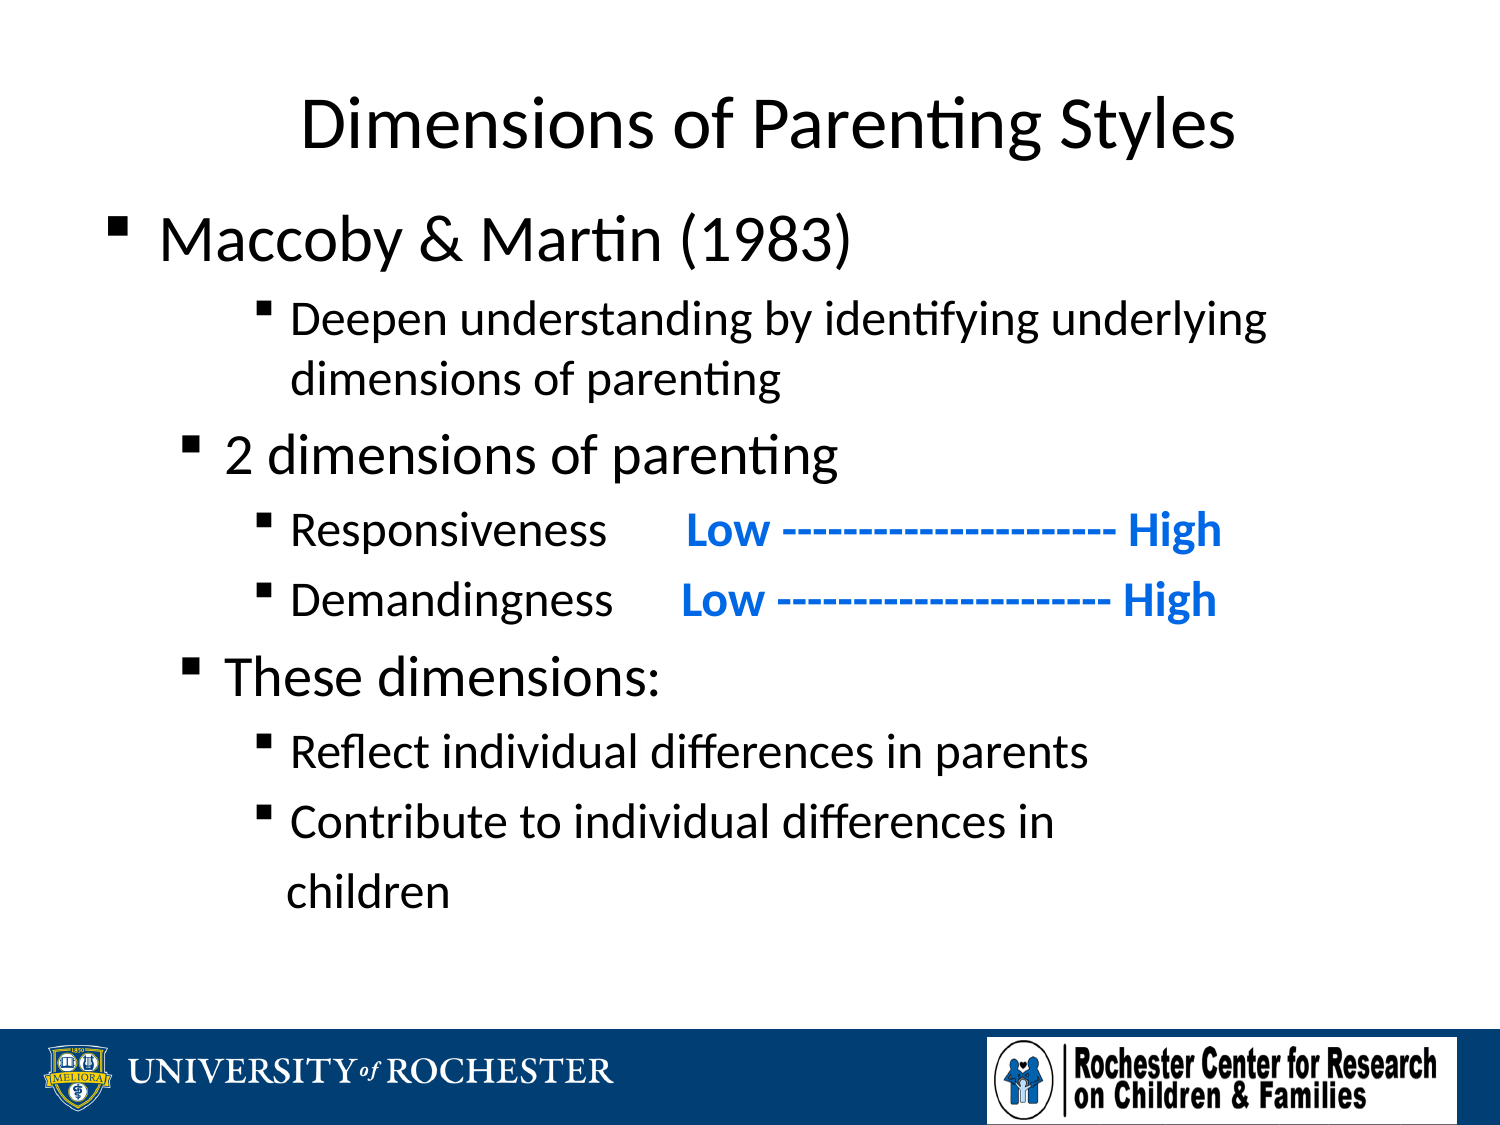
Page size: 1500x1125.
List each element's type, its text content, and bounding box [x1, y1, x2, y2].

title Dimensions of Parenting Styles [100, 37, 1439, 201]
list Maccoby & Martin (1983) Deepen understanding by identifying underlying dimensions of parenting 2 dimensions of parenting Responsiveness Low ---------------------- High Demandingness Low ---------------------- High These dimensions: Reflect individual differences in parents Contribute to individual differences in children [87, 187, 1426, 926]
picture [0, 1029, 1500, 1125]
